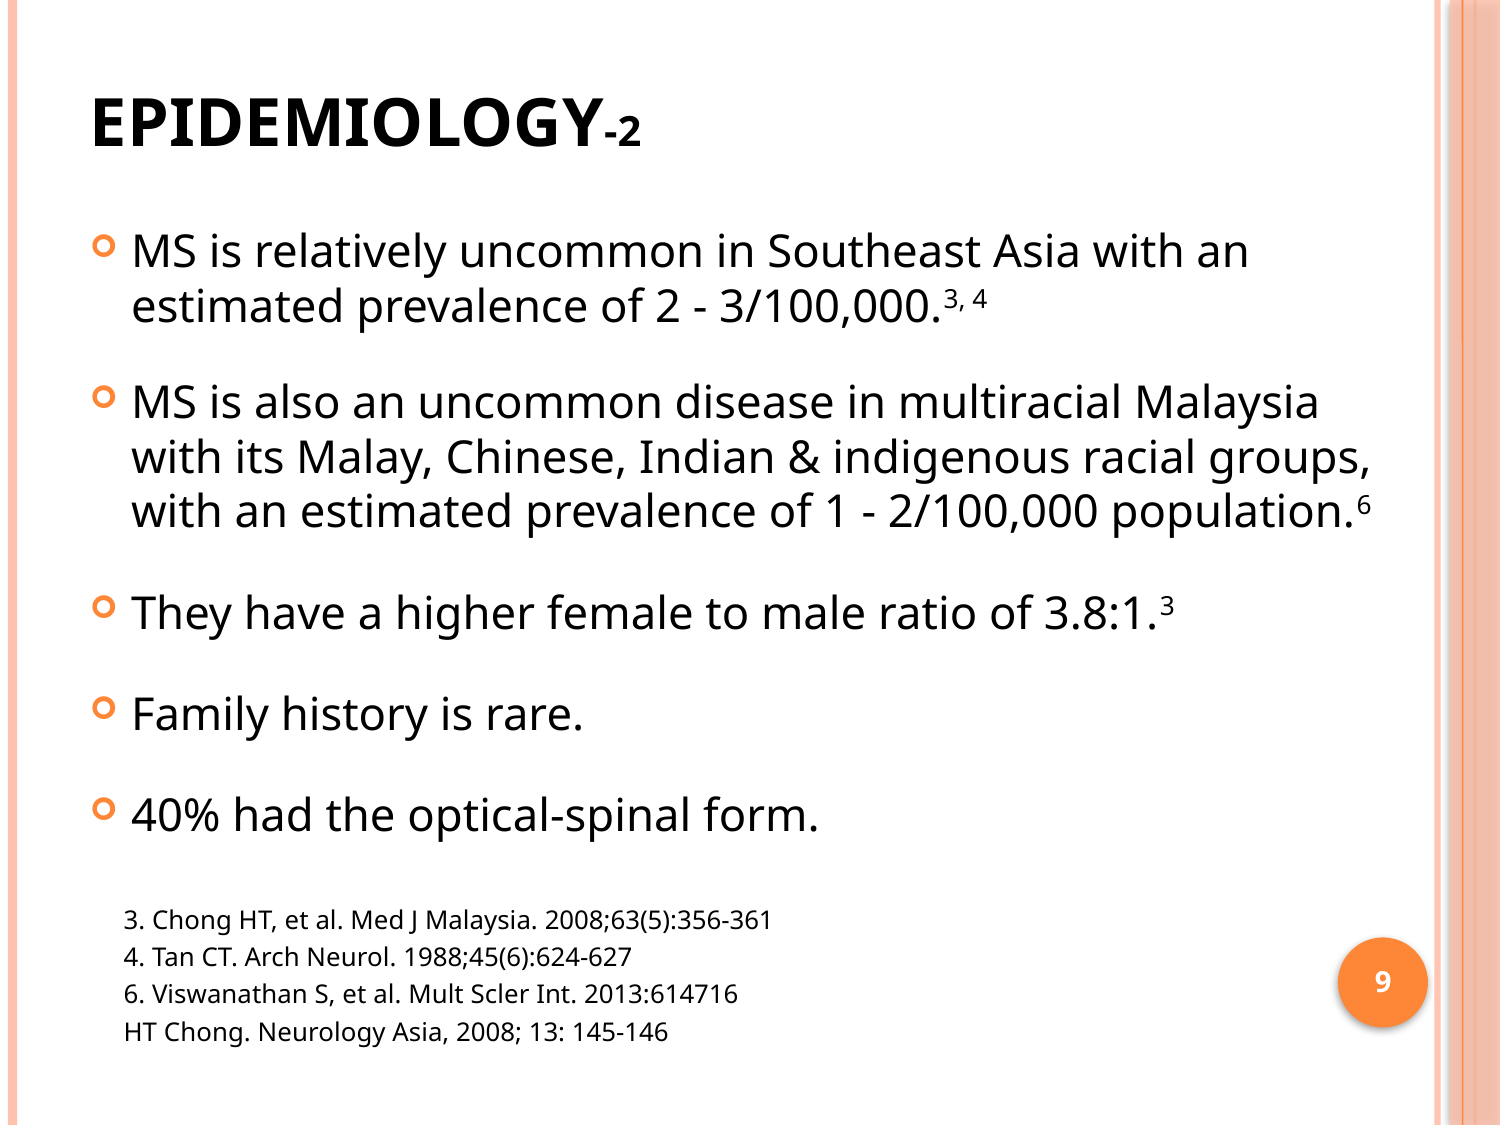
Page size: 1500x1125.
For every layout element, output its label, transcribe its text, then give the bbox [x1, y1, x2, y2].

list MS is relatively uncommon in Southeast Asia with an estimated prevalence of 2 - 3/100,000.3, 4 MS is also an uncommon disease in multiracial Malaysia with its Malay, Chinese, Indian & indigenous racial groups, with an estimated prevalence of 1 - 2/100,000 population.6 They have a higher female to male ratio of 3.8:1.3 Family history is rare. 40% had the optical-spinal form. 3. Chong HT, et al. Med J Malaysia. 2008;63(5):356-361 4. Tan CT. Arch Neurol. 1988;45(6):624-627 6. Viswanathan S, et al. Mult Scler Int. 2013:614716 HT Chong. Neurology Asia, 2008; 13: 145-146 [75, 215, 1394, 1103]
title Epidemiology-2 [75, 45, 1300, 168]
slide_number 9 [1333, 940, 1434, 1027]
